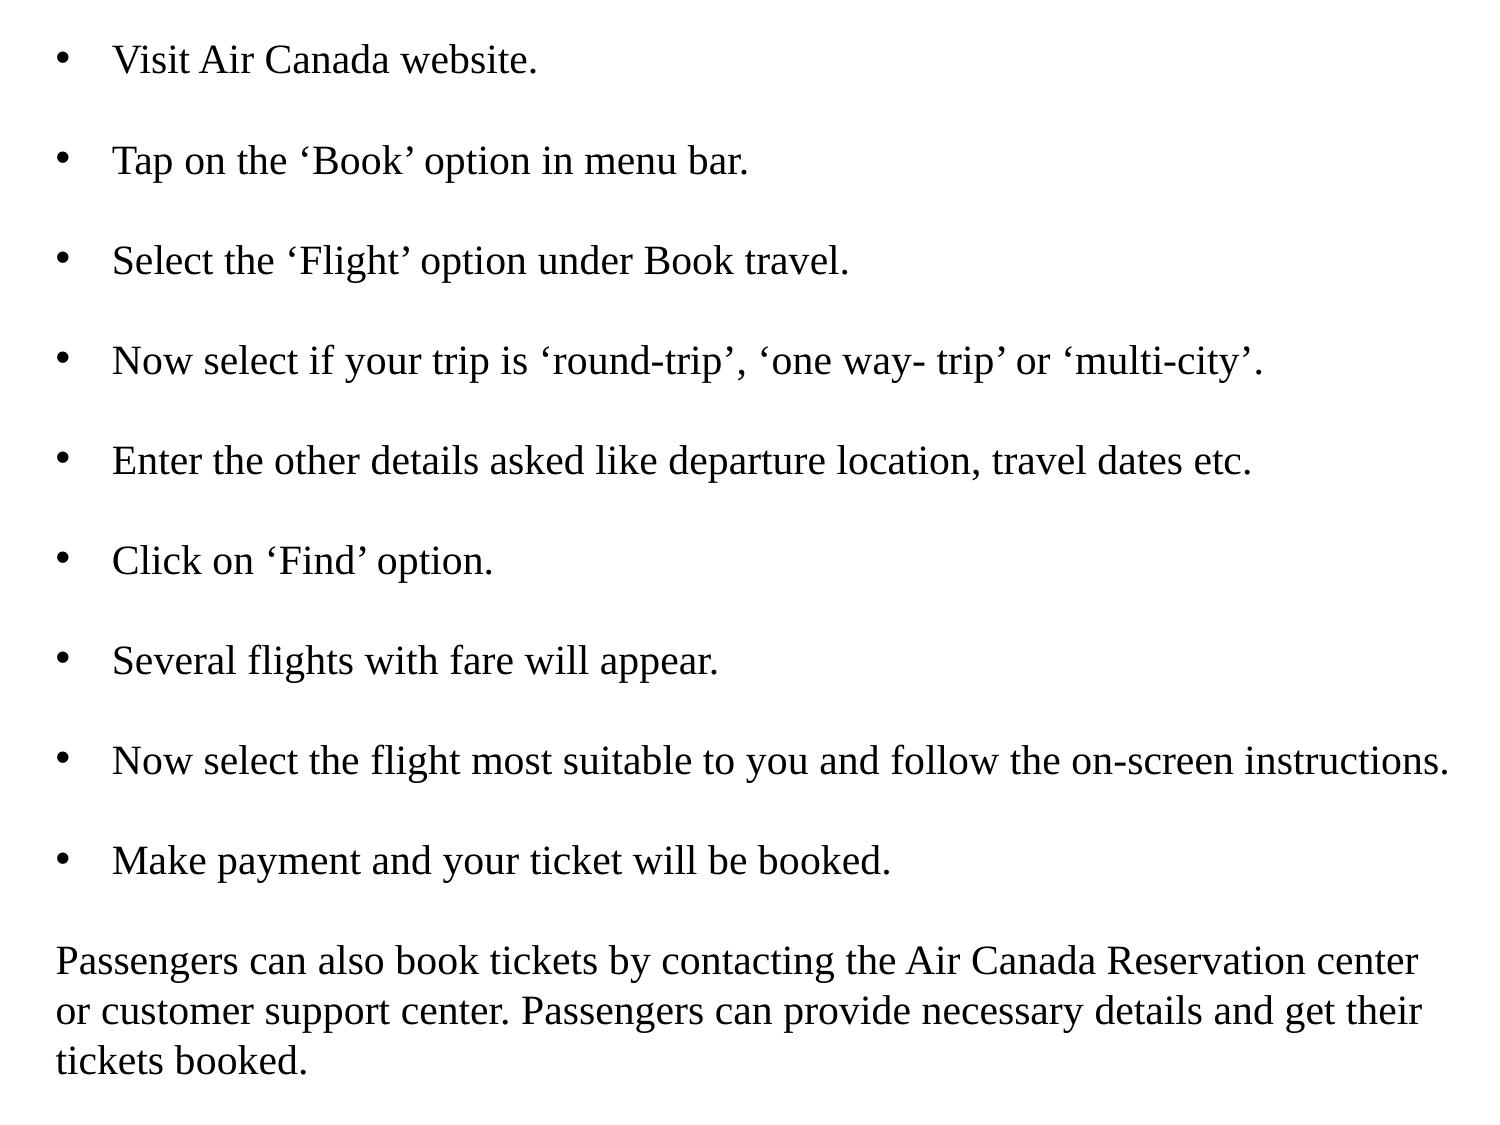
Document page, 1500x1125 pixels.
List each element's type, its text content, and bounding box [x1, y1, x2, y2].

text_box Visit Air Canada website. Tap on the ‘Book’ option in menu bar. Select the ‘Flight’ option under Book travel. Now select if your trip is ‘round-trip’, ‘one way- trip’ or ‘multi-city’. Enter the other details asked like departure location, travel dates etc. Click on ‘Find’ option. Several flights with fare will appear. Now select the flight most suitable to you and follow the on-screen instructions. Make payment and your ticket will be booked. Passengers can also book tickets by contacting the Air Canada Reservation center or customer support center. Passengers can provide necessary details and get their tickets booked. [40, 24, 1473, 1091]
